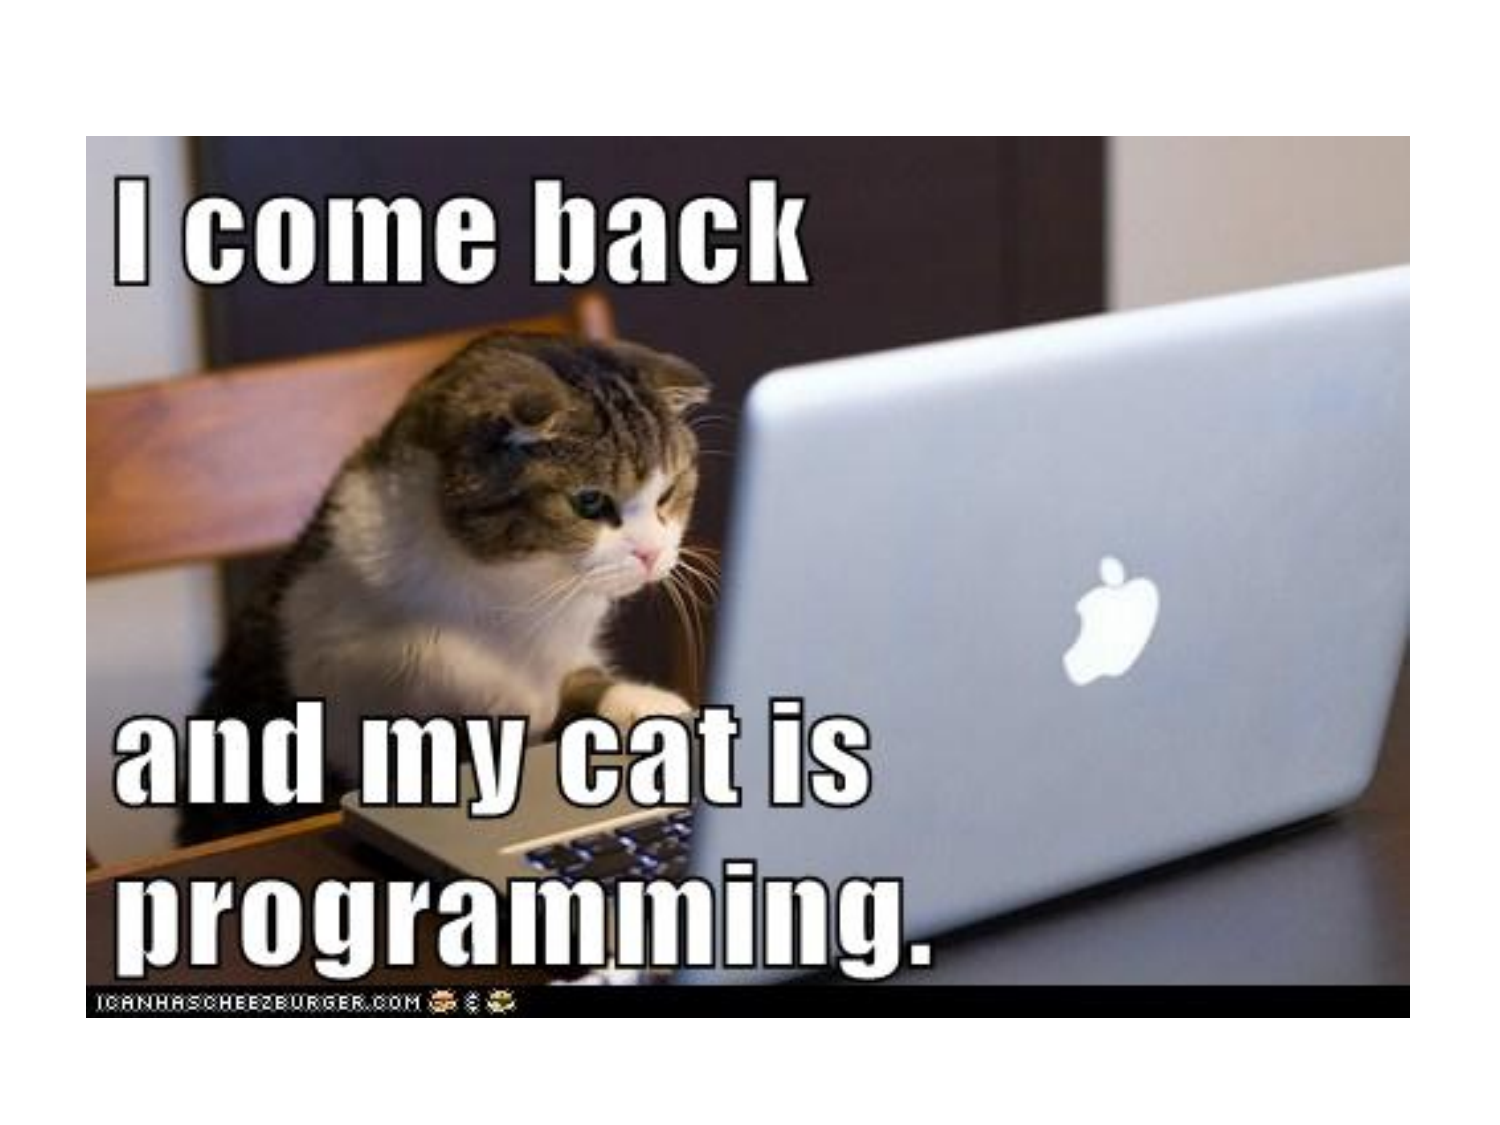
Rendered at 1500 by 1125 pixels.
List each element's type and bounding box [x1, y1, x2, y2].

picture [86, 136, 1410, 1018]
